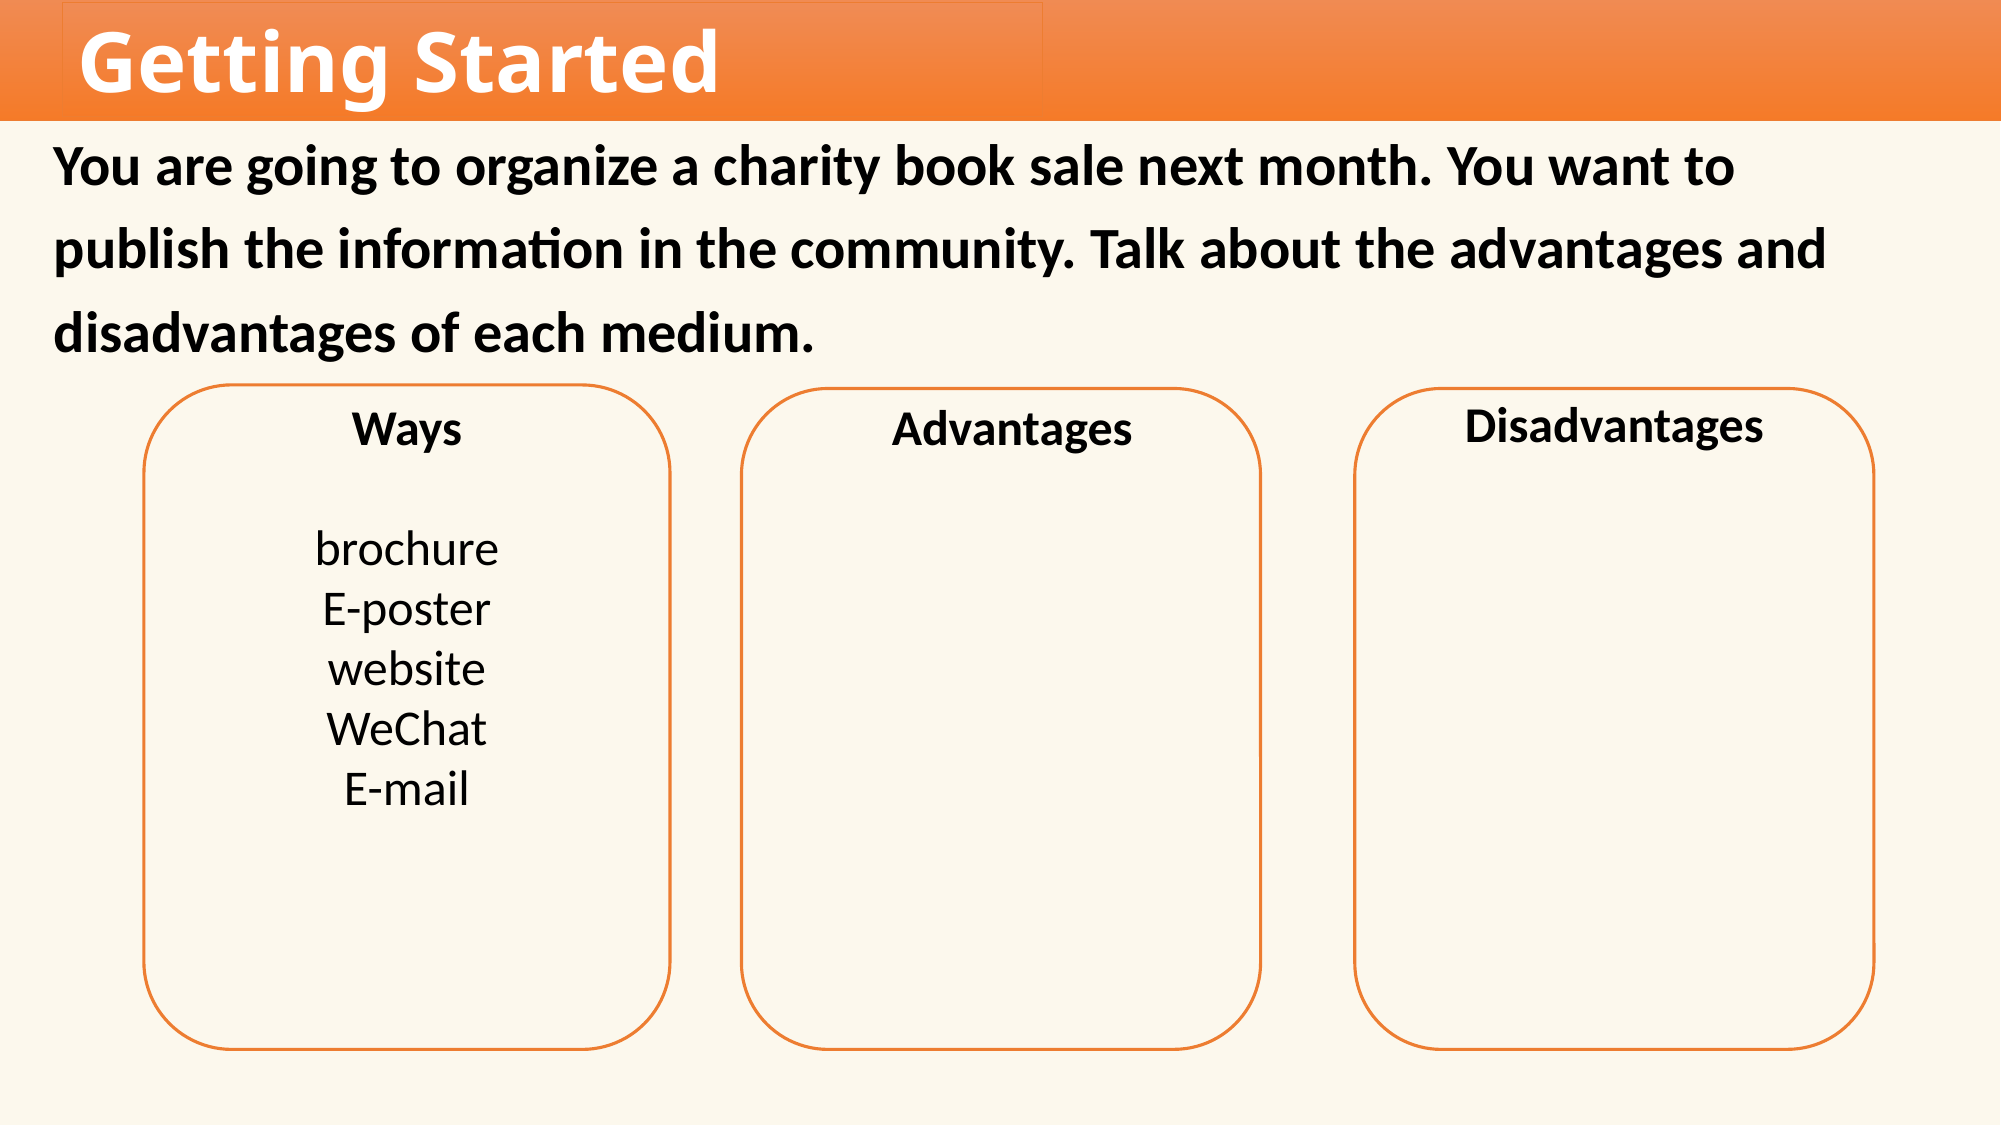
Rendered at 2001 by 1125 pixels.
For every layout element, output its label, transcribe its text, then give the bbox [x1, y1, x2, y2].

text_box Ways brochure E-poster website WeChat E-mail [198, 388, 616, 824]
text_box [142, 390, 672, 1051]
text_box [0, 0, 2000, 121]
text_box [204, 383, 609, 388]
text_box Advantages [816, 388, 1209, 464]
text_box [740, 388, 1262, 1051]
text_box Disadvantages [1405, 384, 1823, 460]
text_box You are going to organize a charity book sale next month. You want to publish the information in the community. Talk about the advantages and disadvantages of each medium. [39, 127, 1959, 373]
text_box [1353, 395, 1875, 1051]
